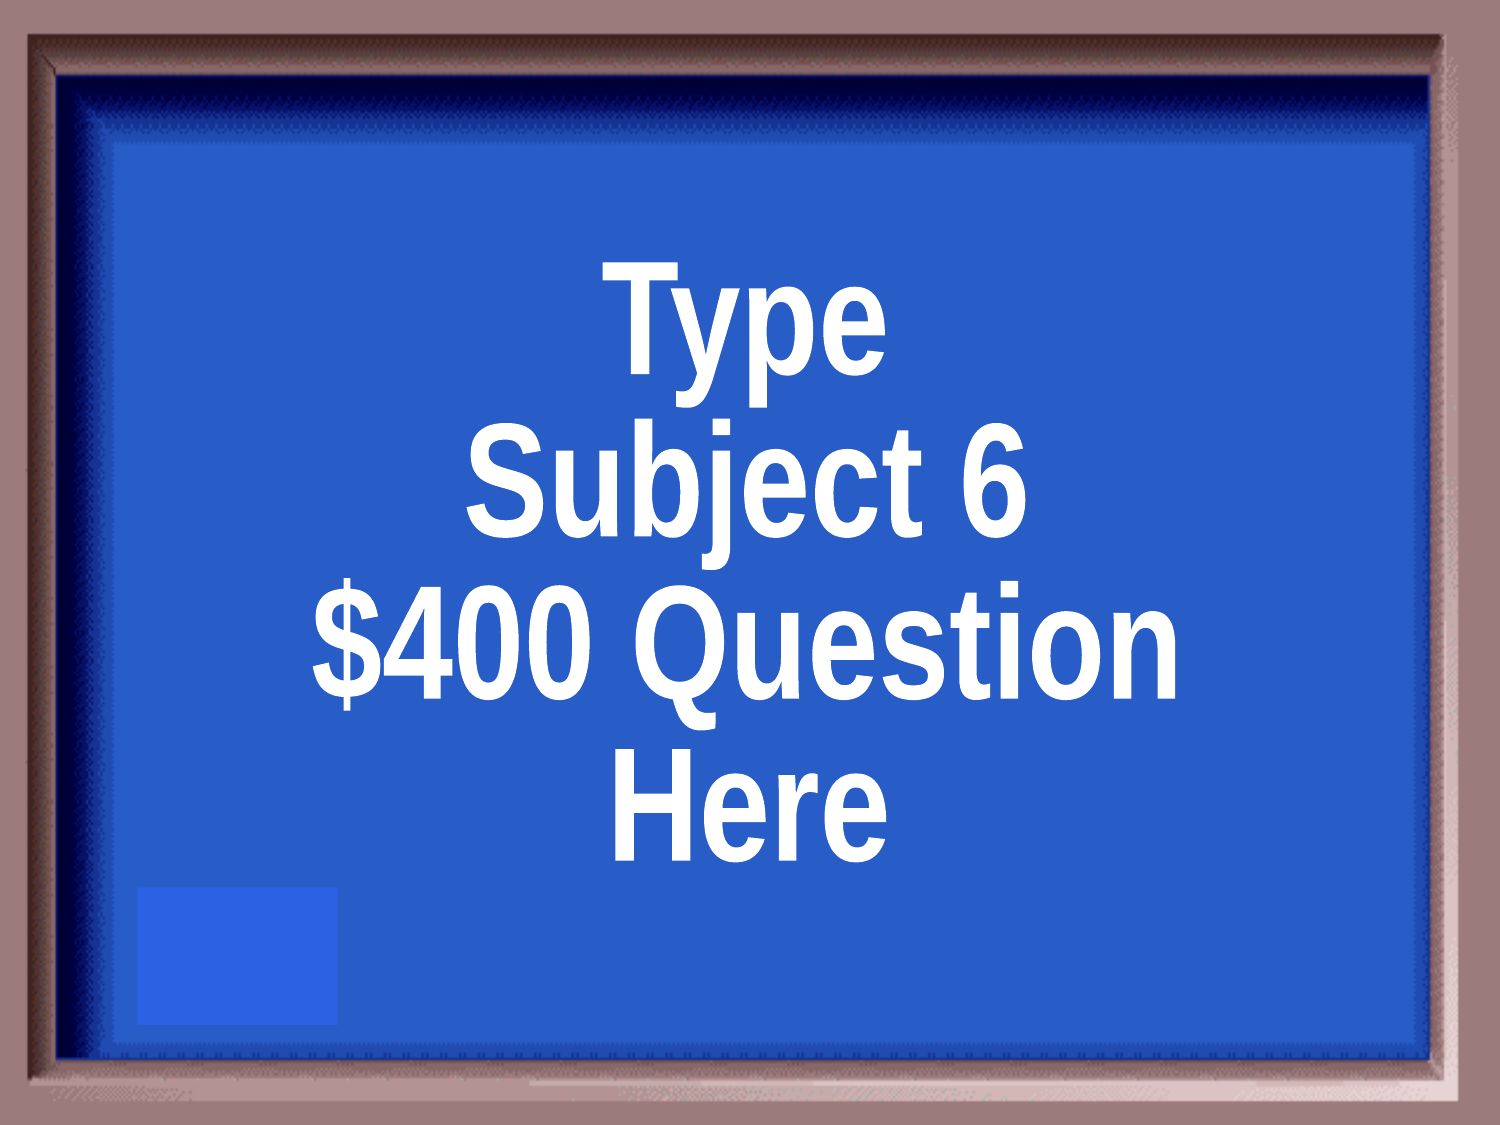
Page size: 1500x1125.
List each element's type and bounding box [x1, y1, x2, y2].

text_box [137, 887, 338, 1025]
picture [0, 0, 1500, 1125]
